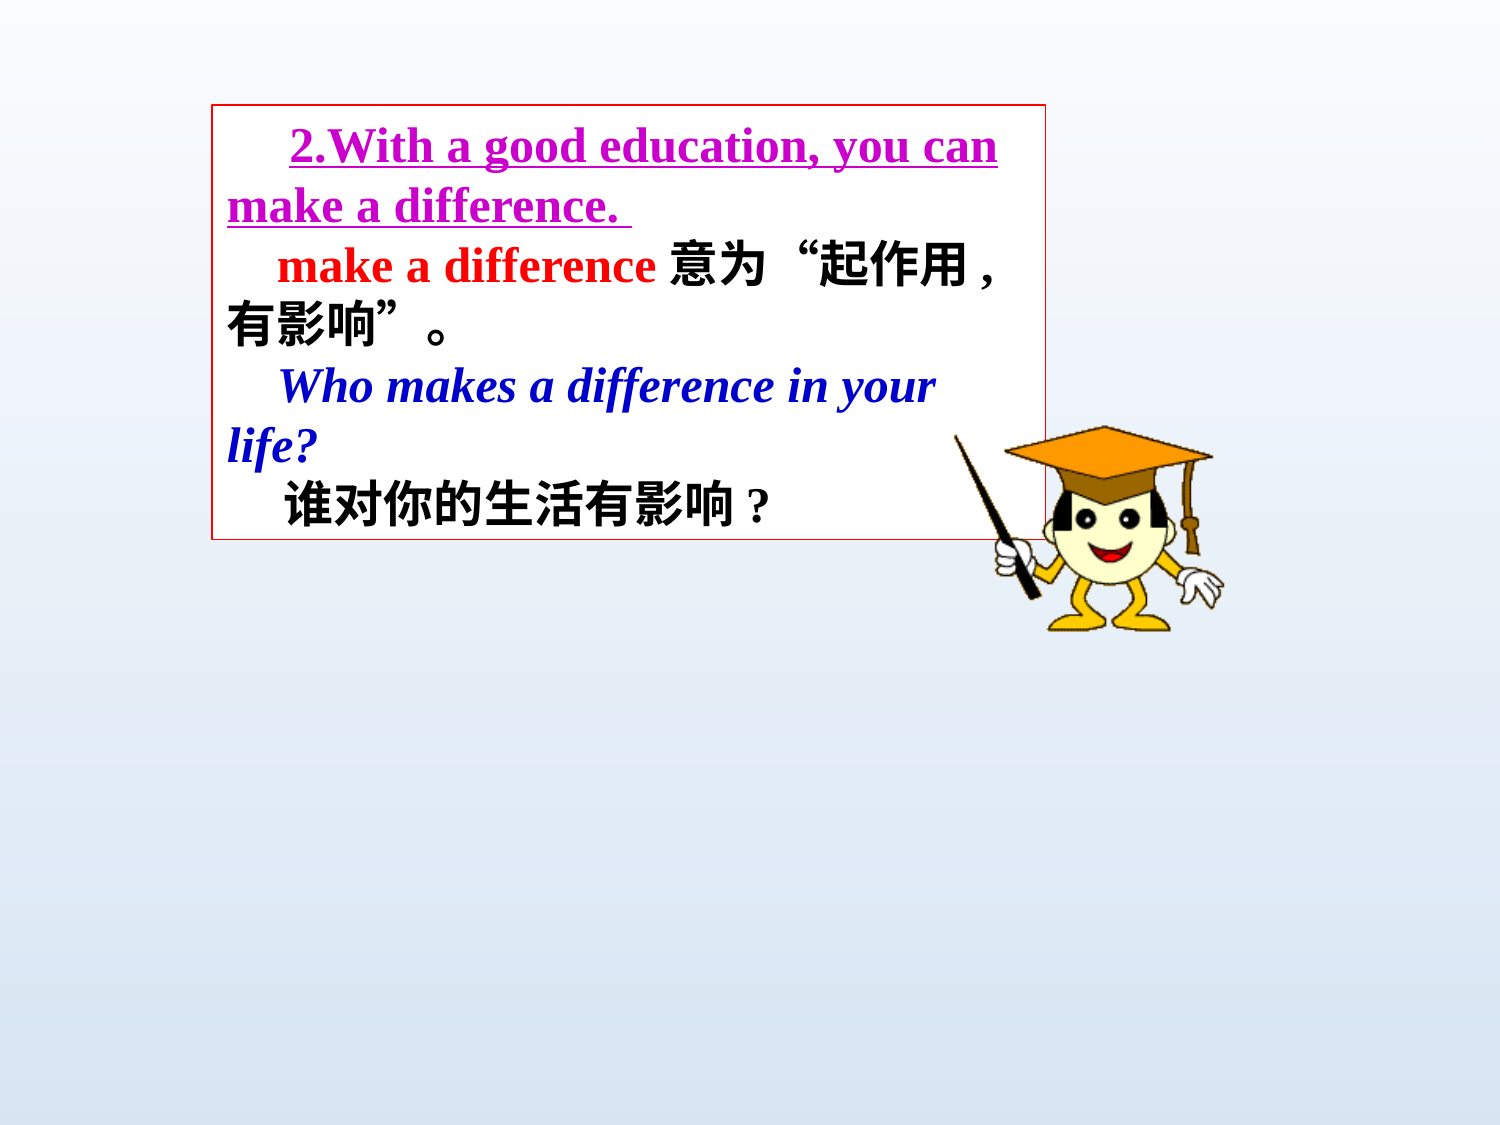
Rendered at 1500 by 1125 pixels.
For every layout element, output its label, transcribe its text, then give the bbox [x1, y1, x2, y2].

picture [934, 410, 1248, 646]
text_box 2.With a good education, you can make a difference. make a difference意为“起作用,有影响”。 Who makes a difference in your life? 谁对你的生活有影响? [212, 104, 1046, 540]
